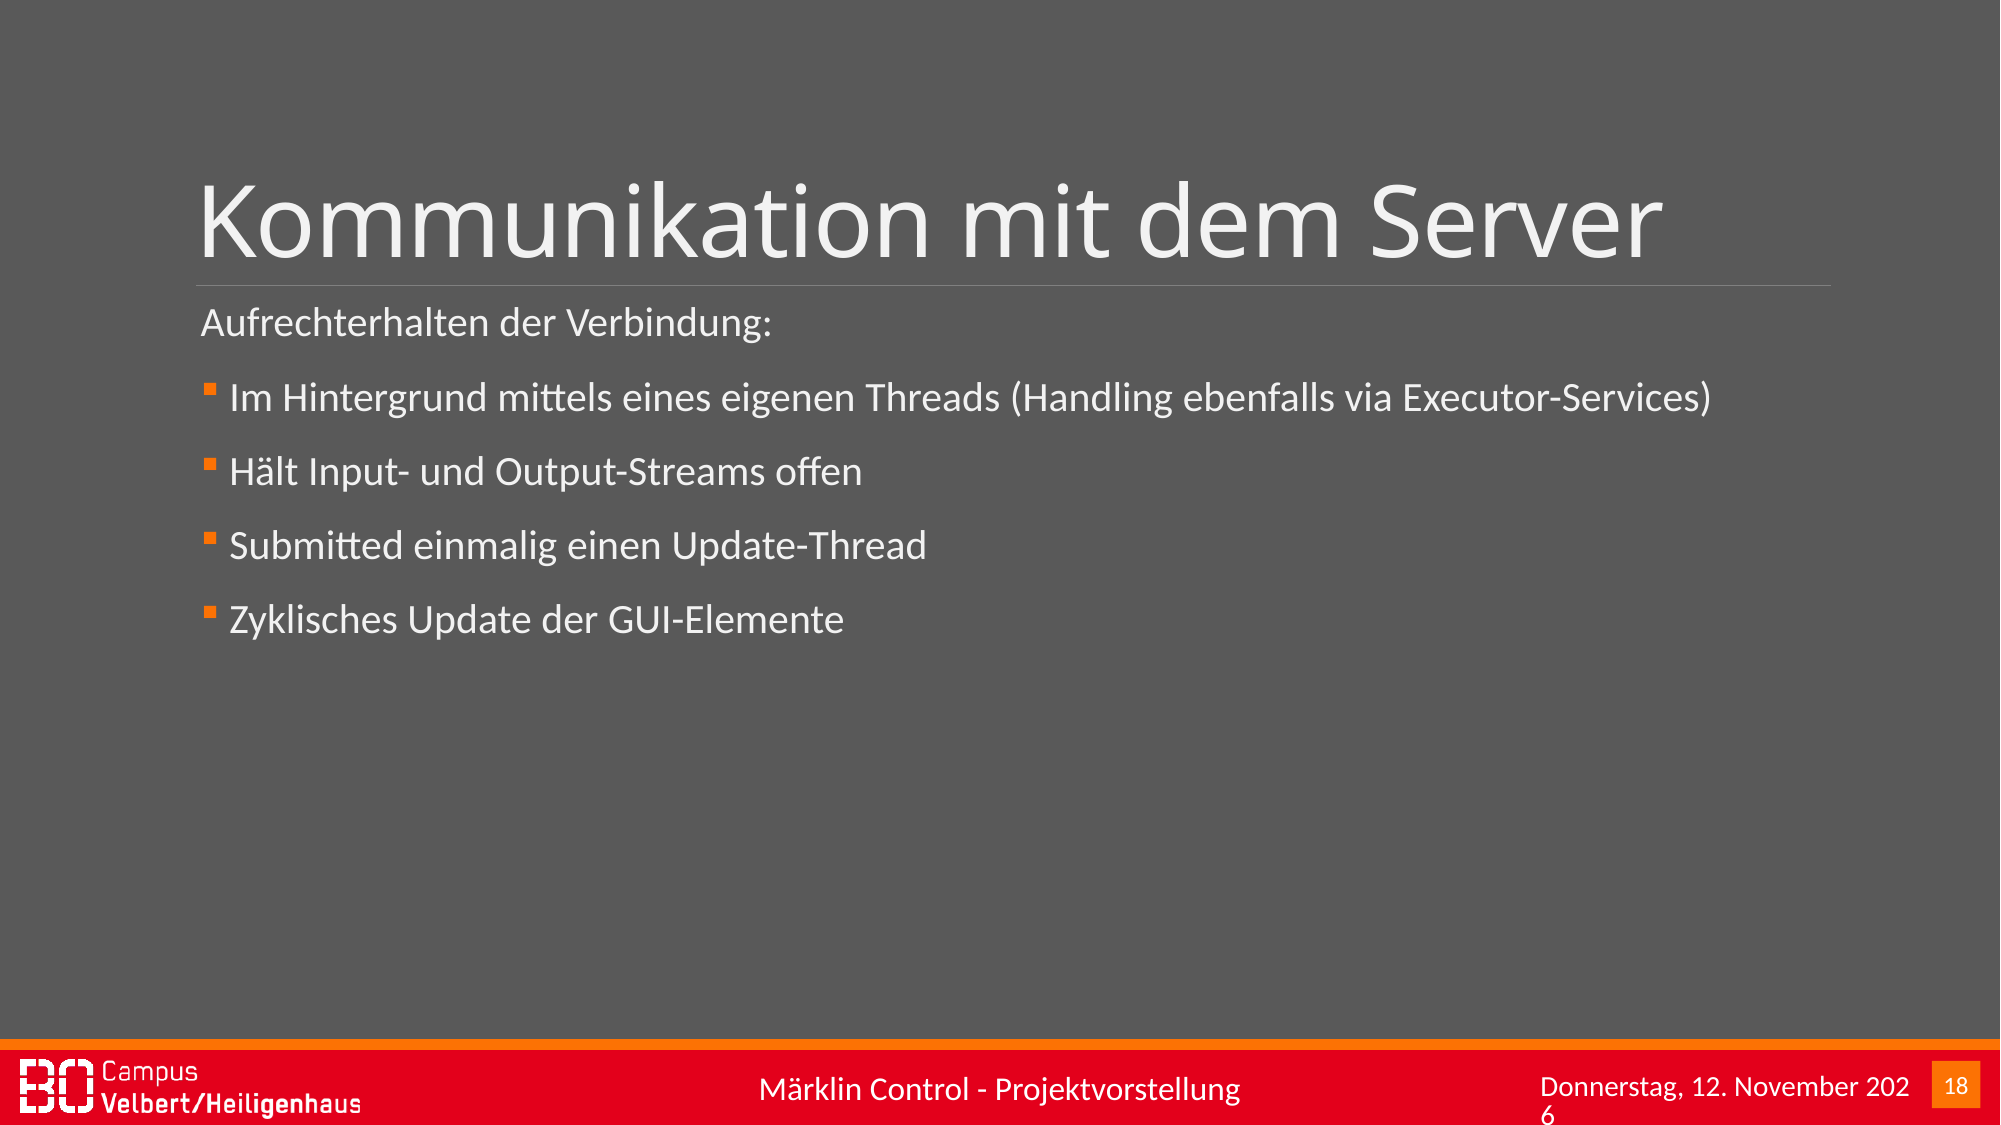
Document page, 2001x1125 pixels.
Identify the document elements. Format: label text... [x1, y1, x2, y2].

picture [101, 1057, 365, 1120]
title Kommunikation mit dem Server [180, 47, 1830, 285]
picture [19, 1059, 94, 1113]
list Aufrechterhalten der Verbindung: Im Hintergrund mittels eines eigenen Threads (Handling ebenfalls via Executor-Services) Hält Input- und Output-Streams offen Submitted einmalig einen Update-Thread Zyklisches Update der GUI-Elemente [200, 293, 1851, 954]
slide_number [1525, 1054, 1931, 1115]
slide_number 18 [1931, 1060, 1981, 1109]
